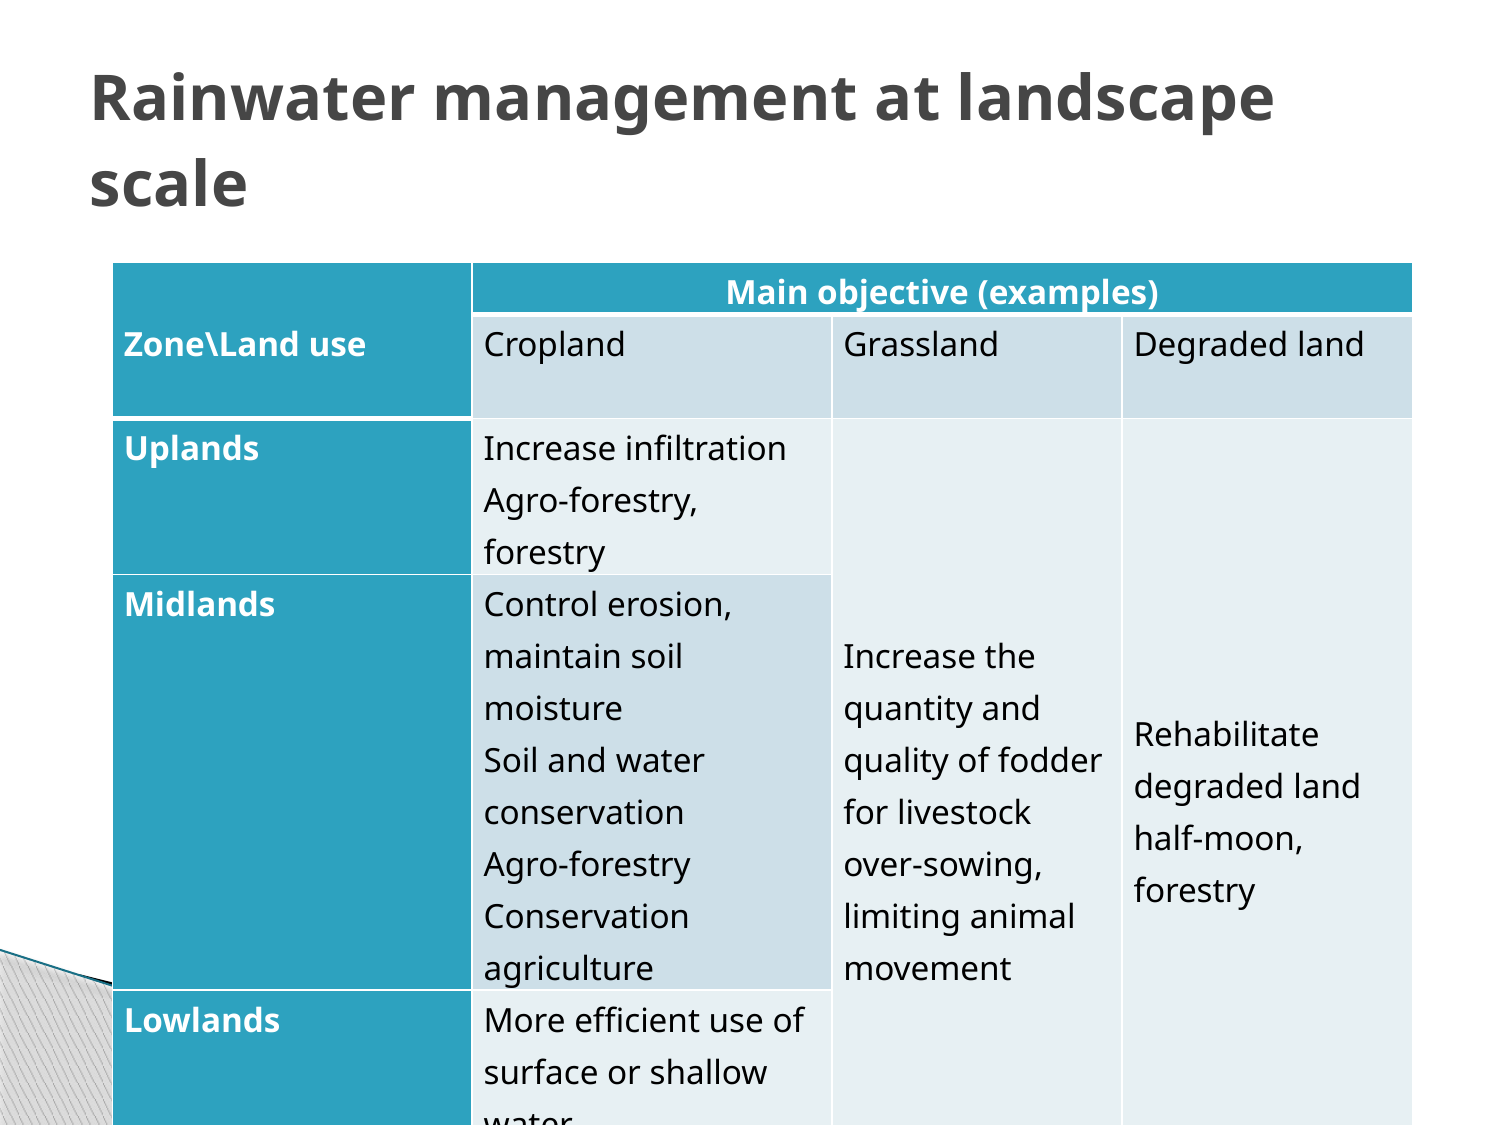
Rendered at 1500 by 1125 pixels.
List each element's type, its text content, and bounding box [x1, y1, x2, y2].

table_cell More efficient use of surface or shallow water Wells, river diversion [473, 991, 831, 1125]
table_cell Cropland [473, 317, 831, 418]
table_cell Grassland [833, 317, 1121, 418]
table_cell Increase infiltration Agro-forestry, forestry [473, 419, 831, 574]
table_cell Increase the quantity and quality of fodder for livestock over-sowing, limiting animal movement [833, 419, 1121, 1125]
table_cell Lowlands [113, 991, 471, 1125]
table_cell Rehabilitate degraded land half-moon, forestry [1123, 419, 1412, 1125]
table_header Main objective (examples) [473, 263, 1412, 312]
title Rainwater management at landscape scale [75, 45, 1425, 233]
table_cell Degraded land [1123, 317, 1412, 418]
table_header Zone\Land use [113, 263, 471, 416]
table_cell Uplands [113, 421, 471, 574]
table_cell Control erosion, maintain soil moisture Soil and water conservation Agro-forestry Conservation agriculture [473, 575, 831, 989]
table_cell Midlands [113, 575, 471, 989]
